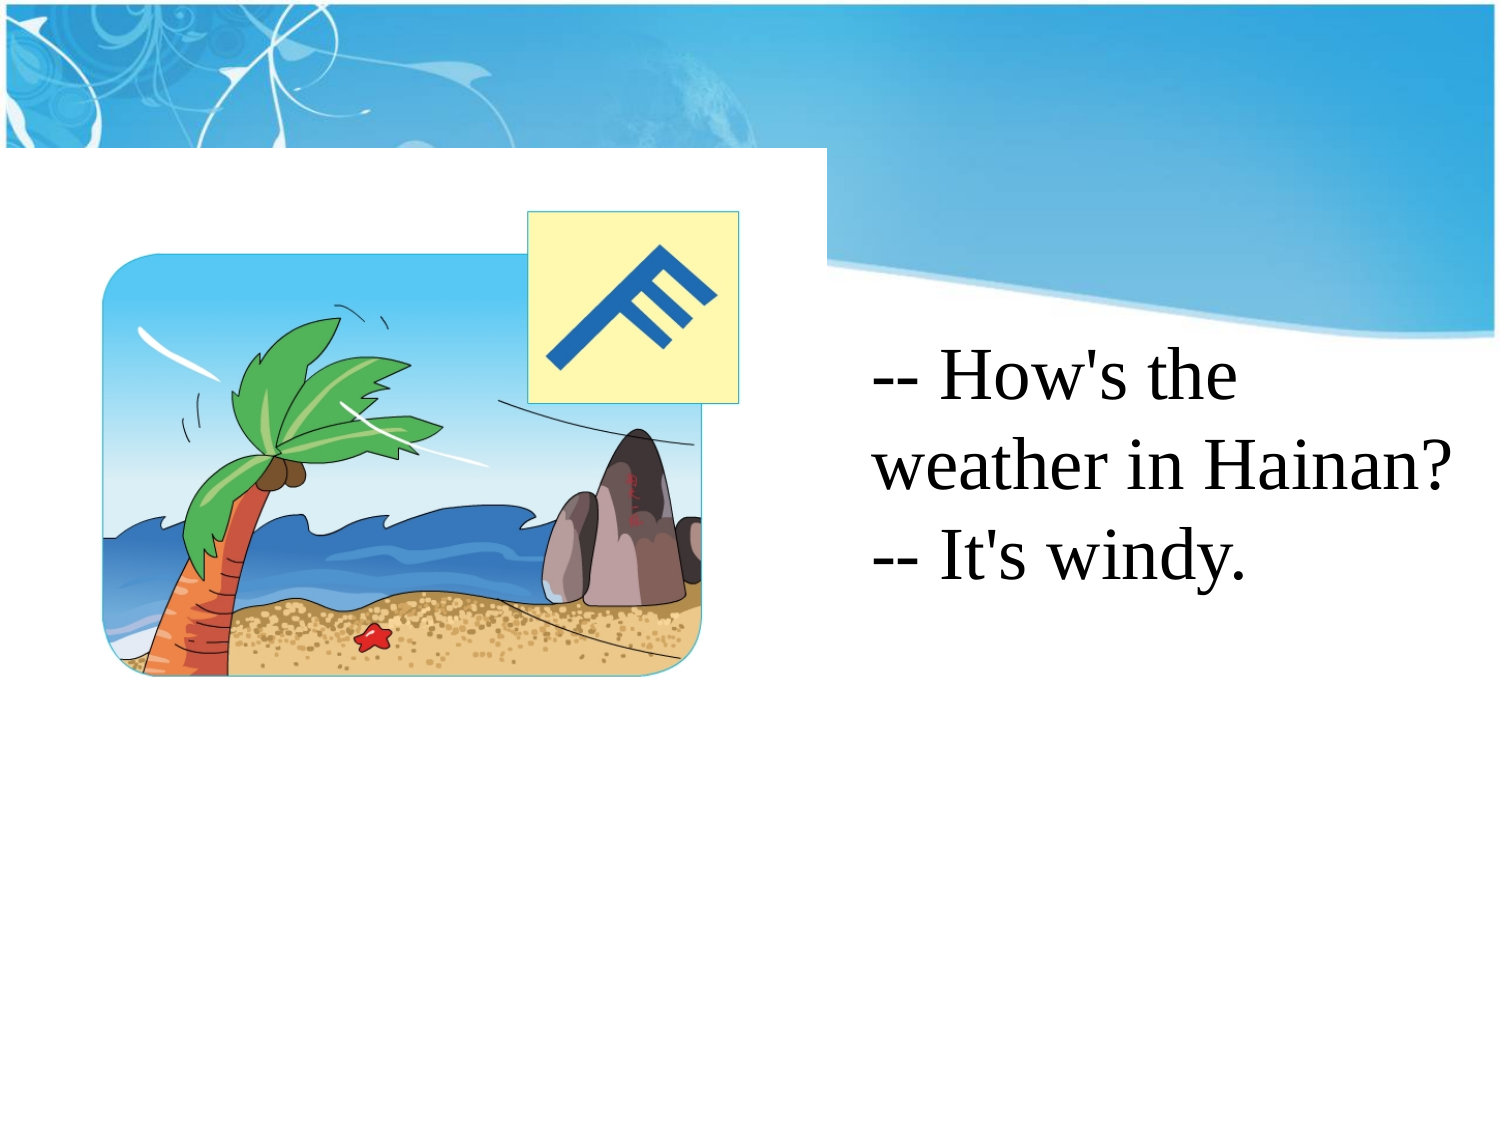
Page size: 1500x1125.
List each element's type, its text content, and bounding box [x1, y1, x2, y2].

text_box -- How's the weather in Hainan? -- It's windy. [856, 317, 1483, 603]
picture [0, 0, 1500, 1125]
